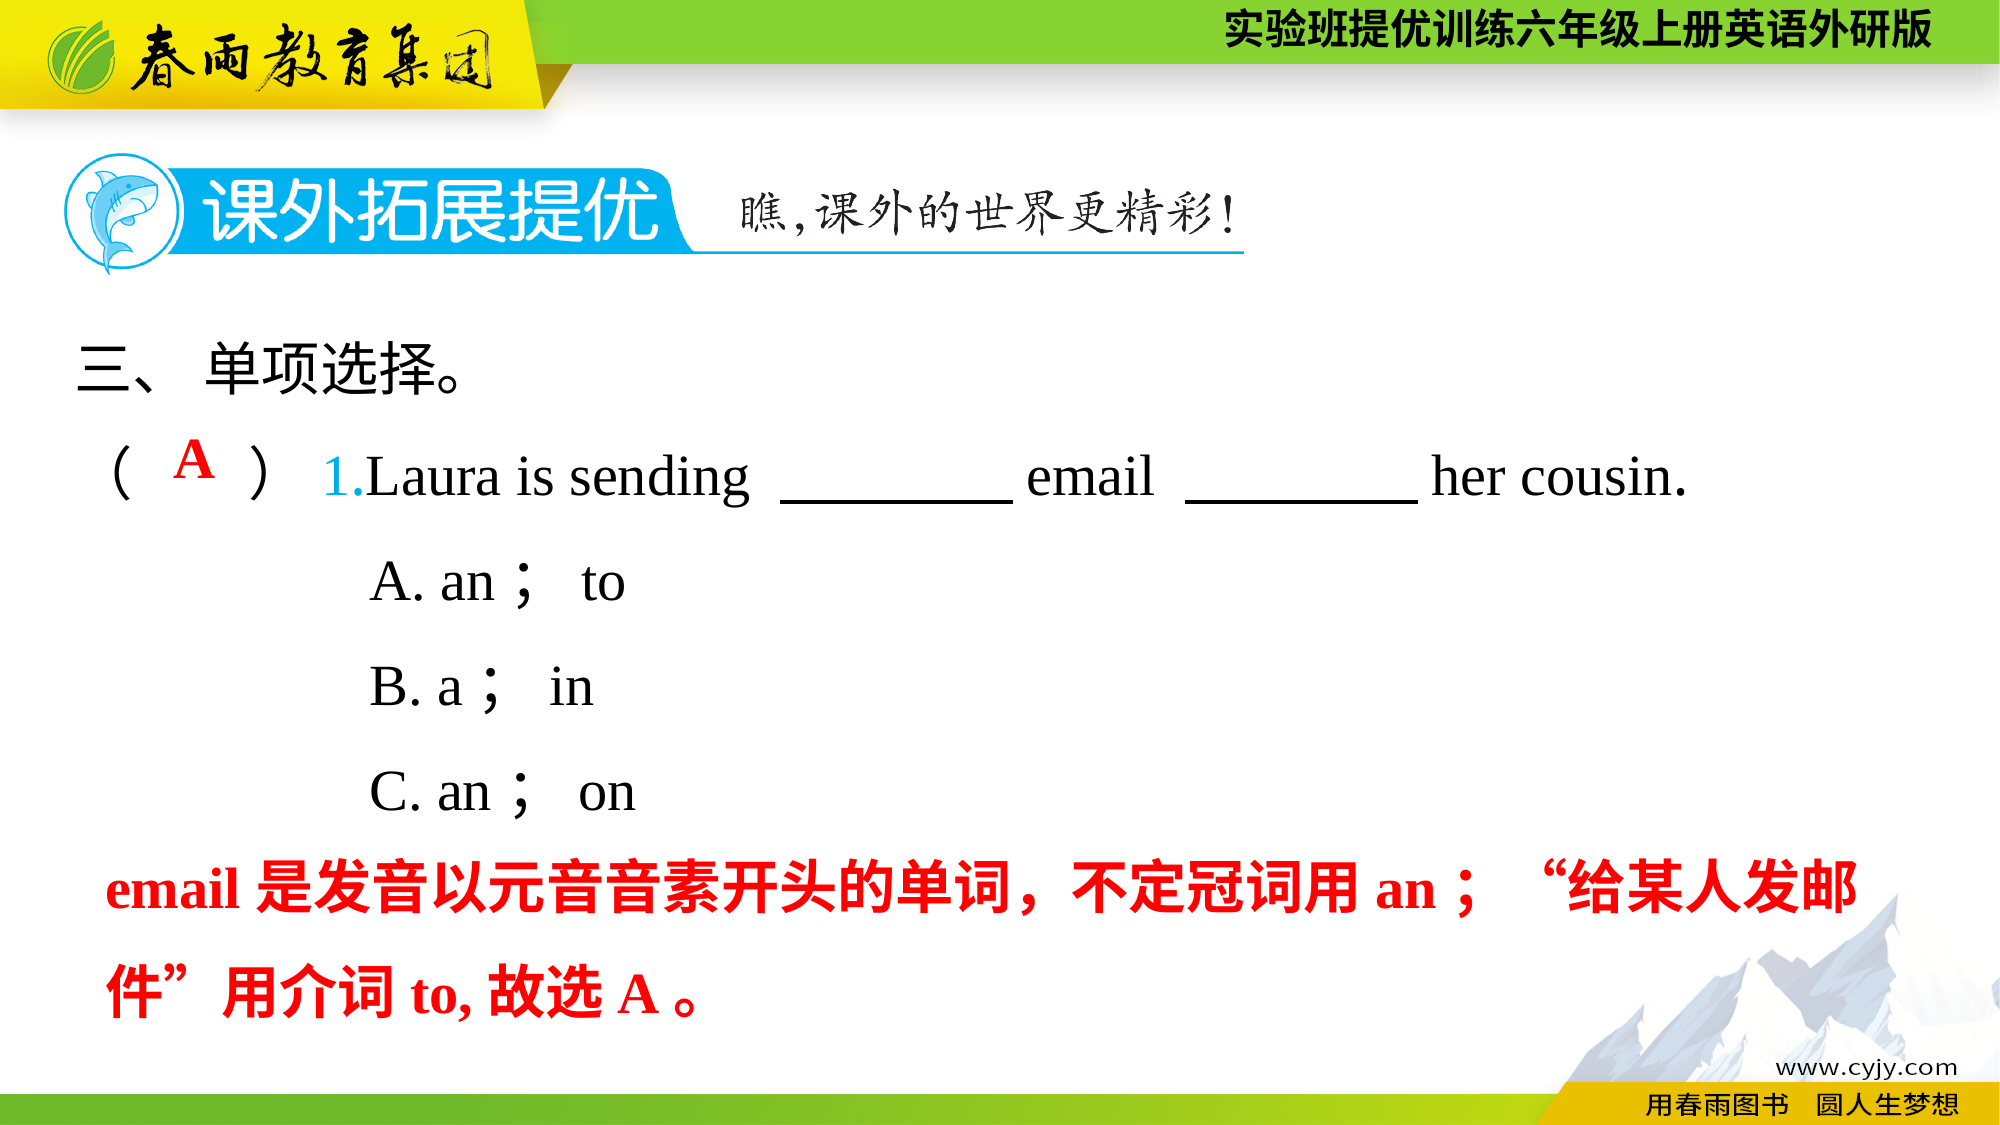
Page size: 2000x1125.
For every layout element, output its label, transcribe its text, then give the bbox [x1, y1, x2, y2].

picture [0, 0, 2000, 1125]
text_box A [159, 413, 256, 499]
text_box email是发音以元音音素开头的单词，不定冠词用an；“给某人发邮 件”用介词to,故选A。 [90, 807, 1944, 1033]
list 三、 单项选择。 （ ）1.Laura is sending email her cousin. A. an；to B. a；in C. an；on [59, 289, 1944, 822]
